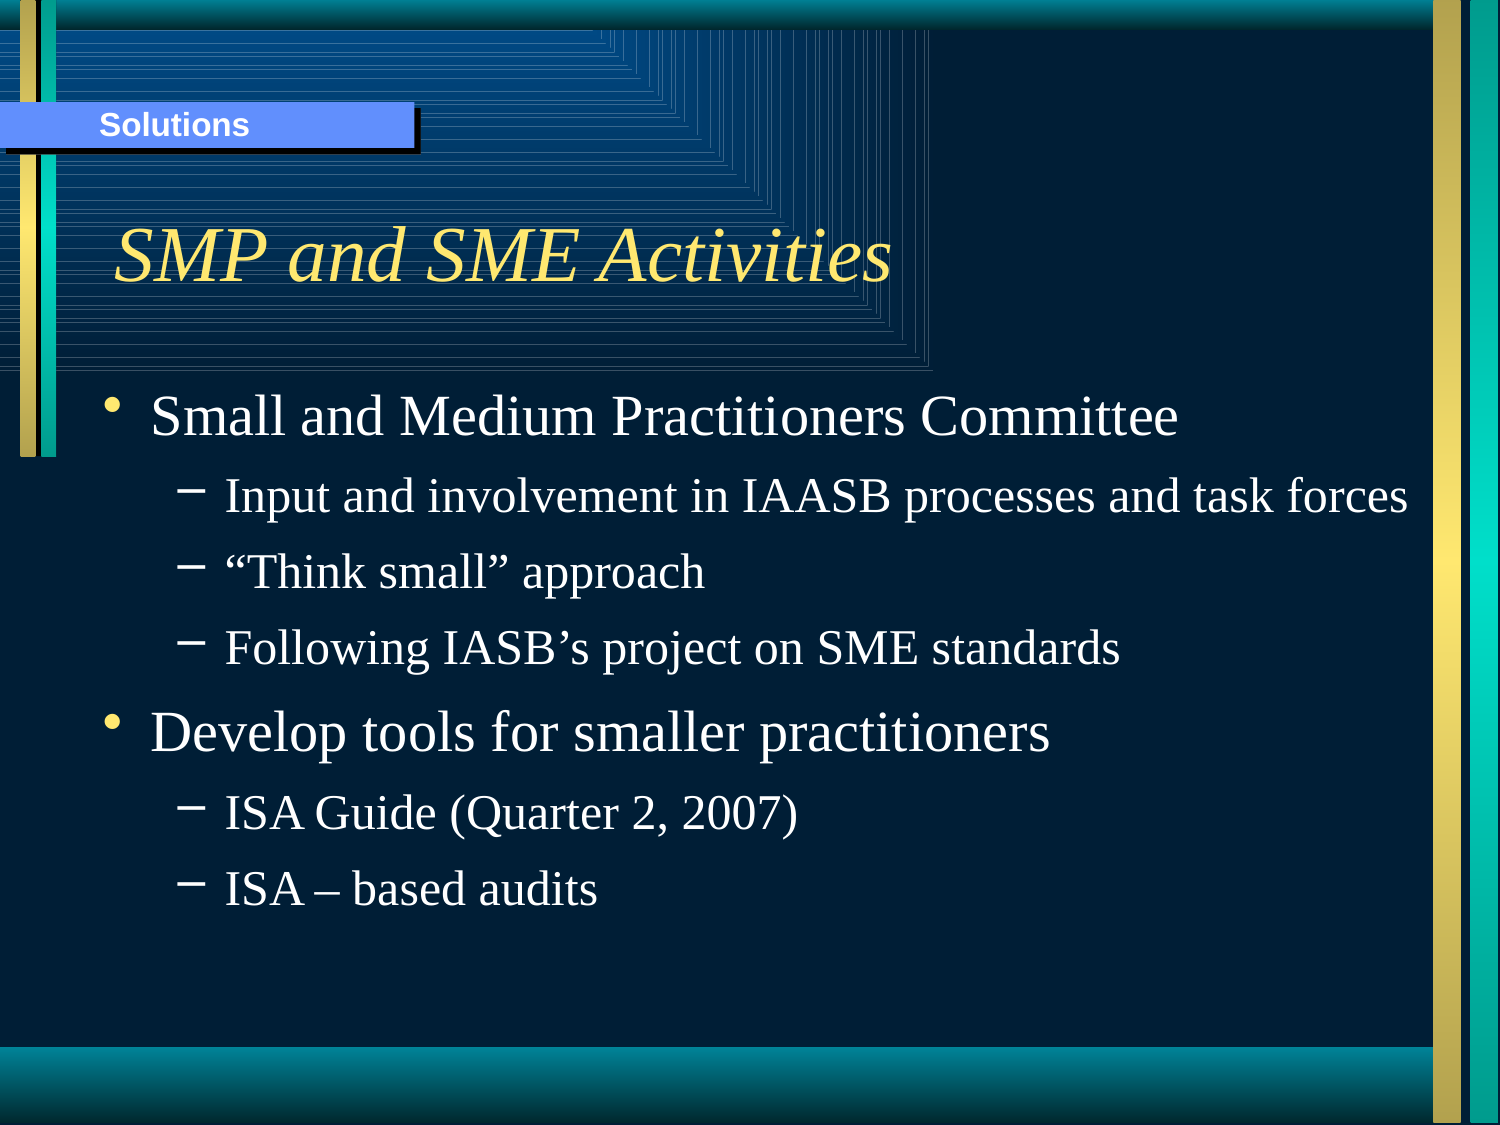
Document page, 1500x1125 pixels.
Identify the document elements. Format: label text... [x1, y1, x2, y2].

subtitle Small and Medium Practitioners Committee Input and involvement in IAASB processes and task forces “Think small” approach Following IASB’s project on SME standards Develop tools for smaller practitioners ISA Guide (Quarter 2, 2007) ISA – based audits [87, 362, 1438, 990]
text_box Solutions [0, 87, 573, 153]
text_box SMP and SME Activities [99, 162, 1388, 338]
